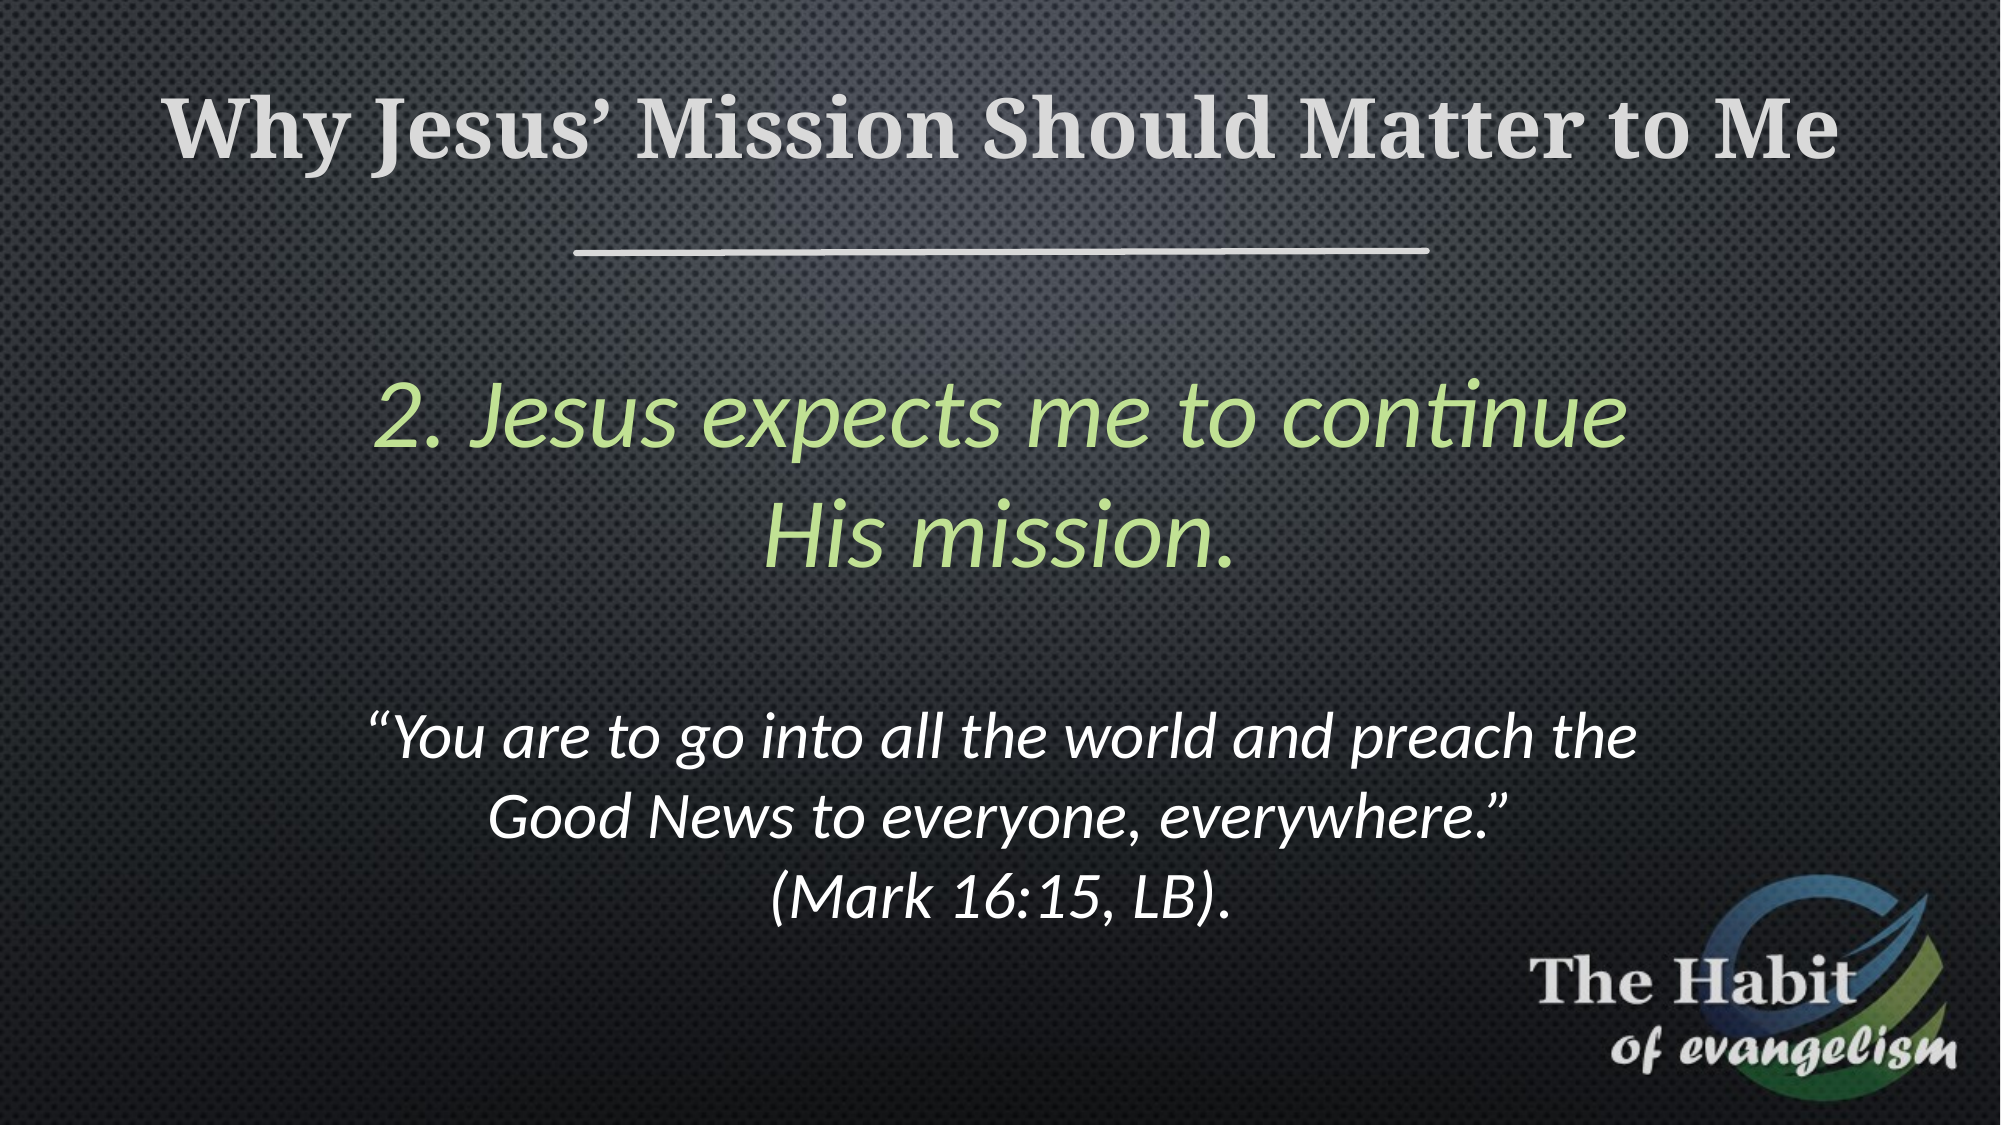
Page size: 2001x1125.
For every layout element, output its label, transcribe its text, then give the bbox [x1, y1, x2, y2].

text_box Why Jesus’ Mission Should Matter to Me [23, 67, 1980, 183]
picture [0, 0, 2001, 1125]
text_box “You are to go into all the world and preach the Good News to everyone, everywhere.” (Mark 16:15, LB). [318, 684, 1685, 940]
text_box 2. Jesus expects me to continue His mission. [332, 340, 1670, 595]
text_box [575, 250, 1427, 254]
